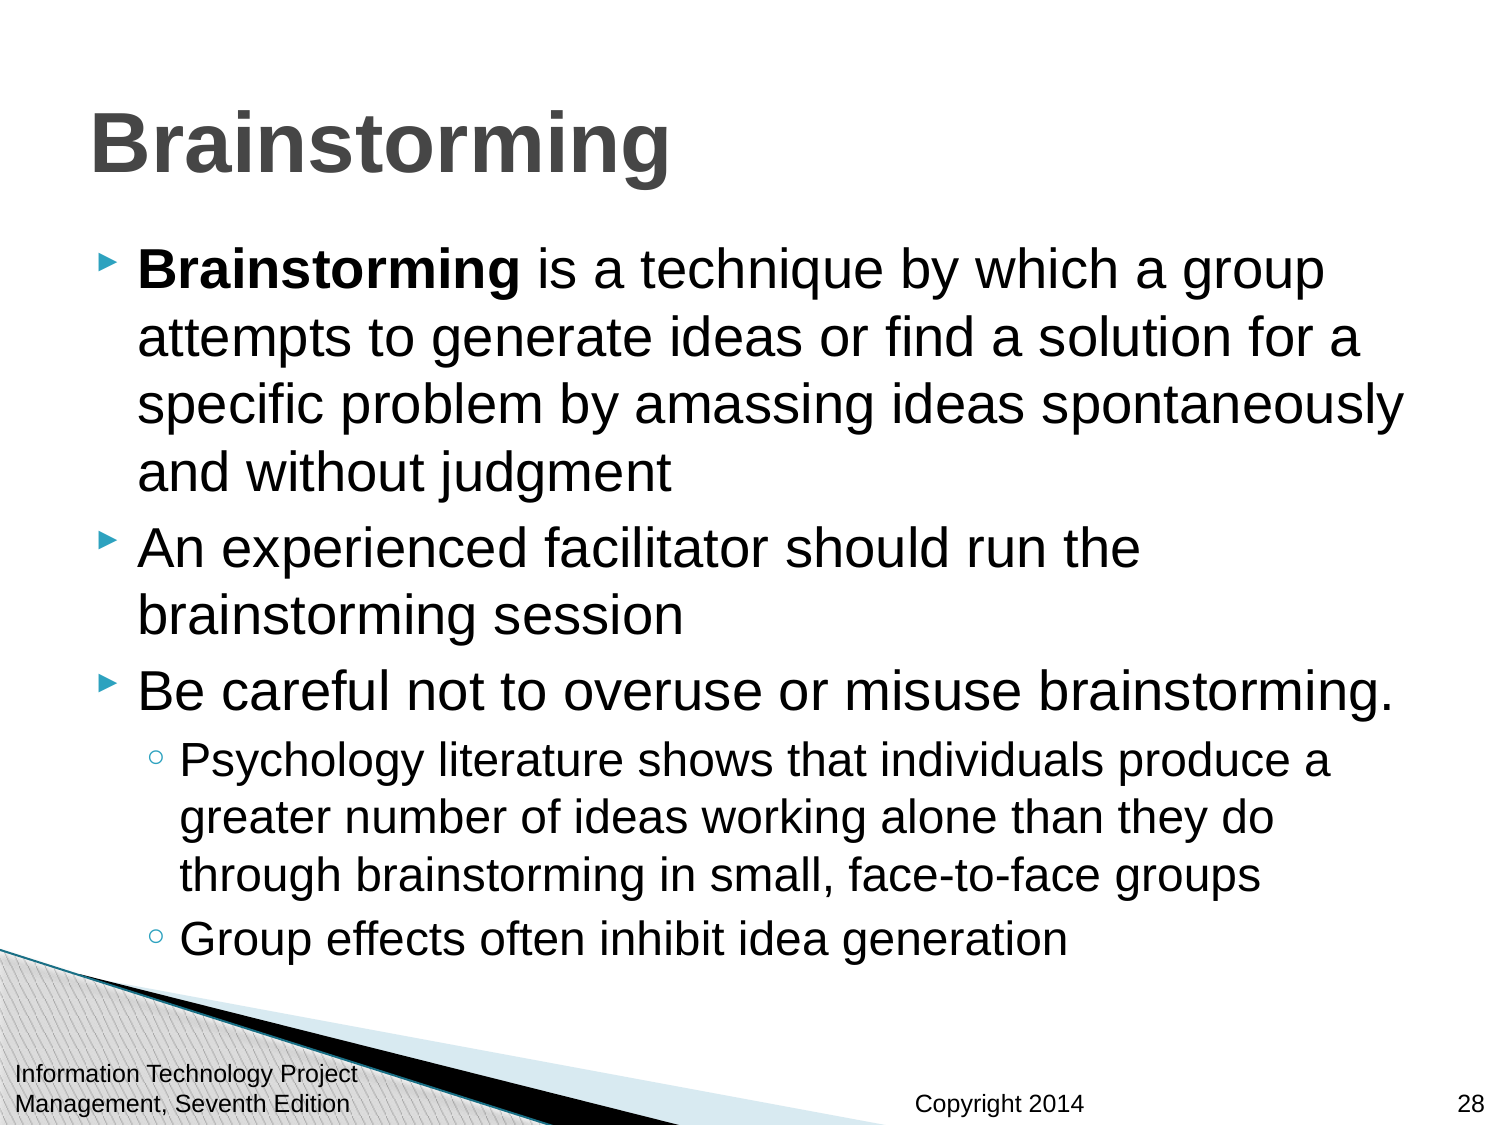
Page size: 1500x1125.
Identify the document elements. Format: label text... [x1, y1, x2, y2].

title Brainstorming [75, 45, 1425, 233]
list Brainstorming is a technique by which a group attempts to generate ideas or find a solution for a specific problem by amassing ideas spontaneously and without judgment An experienced facilitator should run the brainstorming session Be careful not to overuse or misuse brainstorming. Psychology literature shows that individuals produce a greater number of ideas working alone than they do through brainstorming in small, face-to-face groups Group effects often inhibit idea generation [62, 224, 1451, 1063]
slide_number 28 [1408, 1065, 1500, 1125]
footer Information Technology Project Management, Seventh Edition [0, 1065, 425, 1125]
